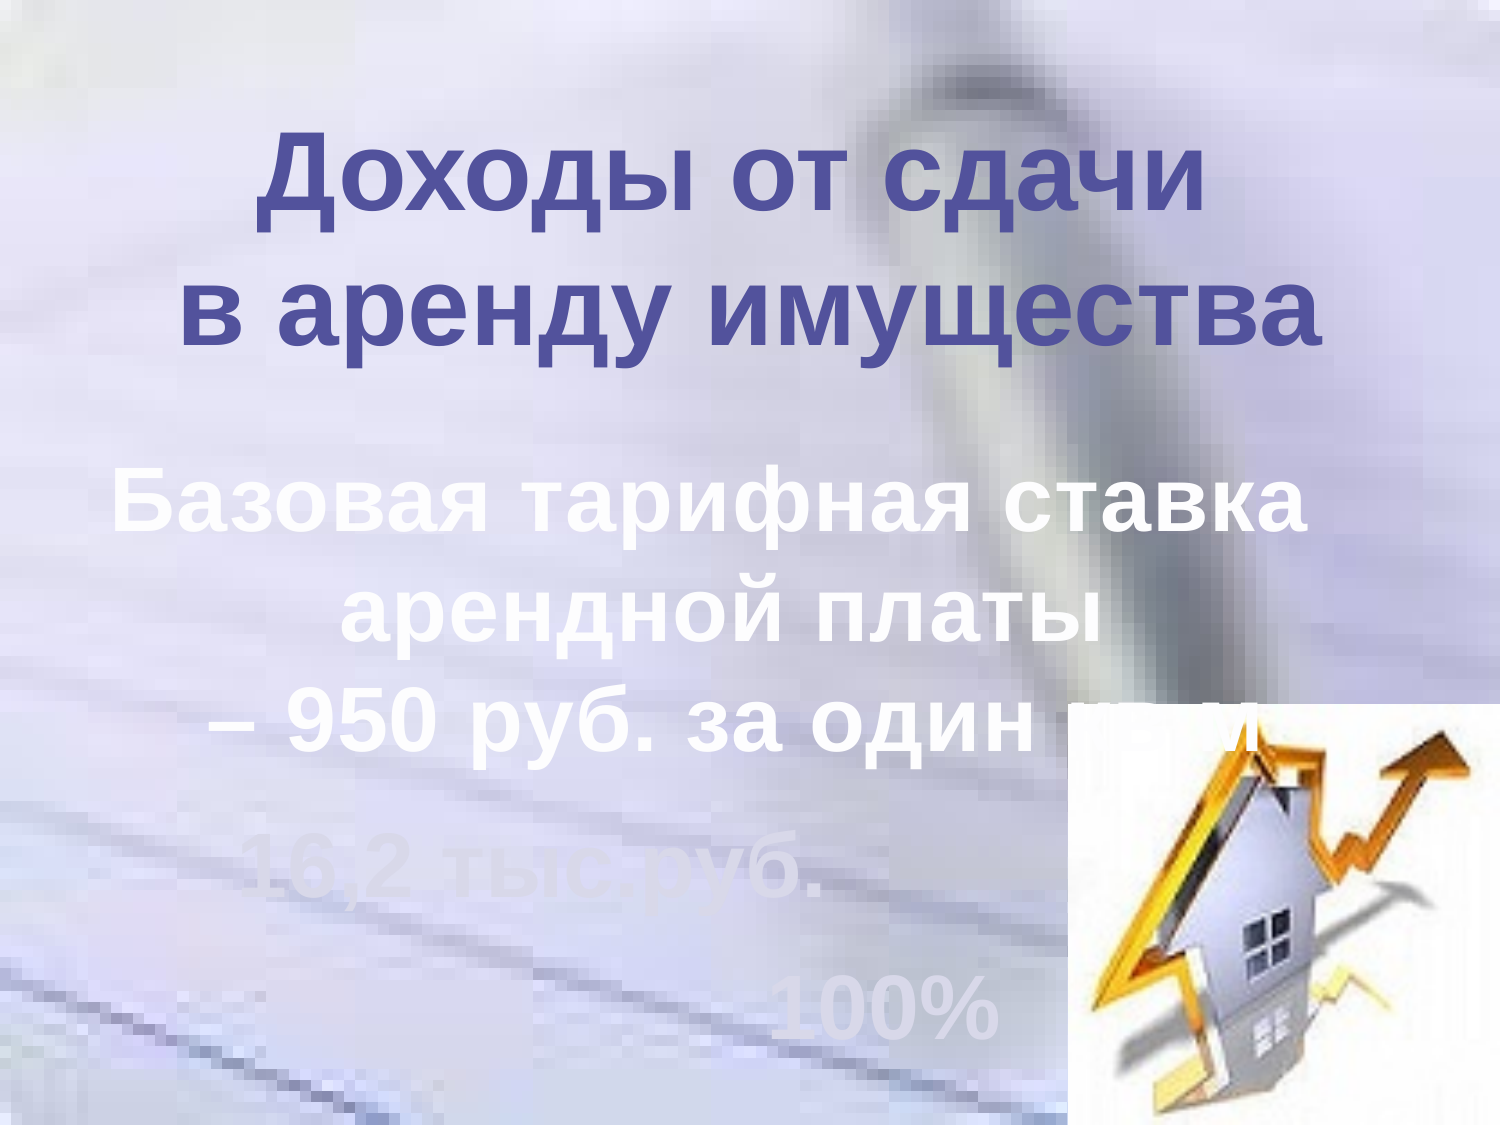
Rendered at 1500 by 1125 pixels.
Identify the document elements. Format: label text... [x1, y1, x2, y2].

text_box 16,2 тыс.руб. [221, 798, 844, 924]
text_box Доходы от сдачи в аренду имущества [129, 89, 1338, 375]
text_box Базовая тарифная ставка арендной платы – 950 руб. за один кв.м [94, 432, 1352, 778]
picture [0, 0, 1500, 1125]
text_box 100% [751, 940, 1016, 1066]
